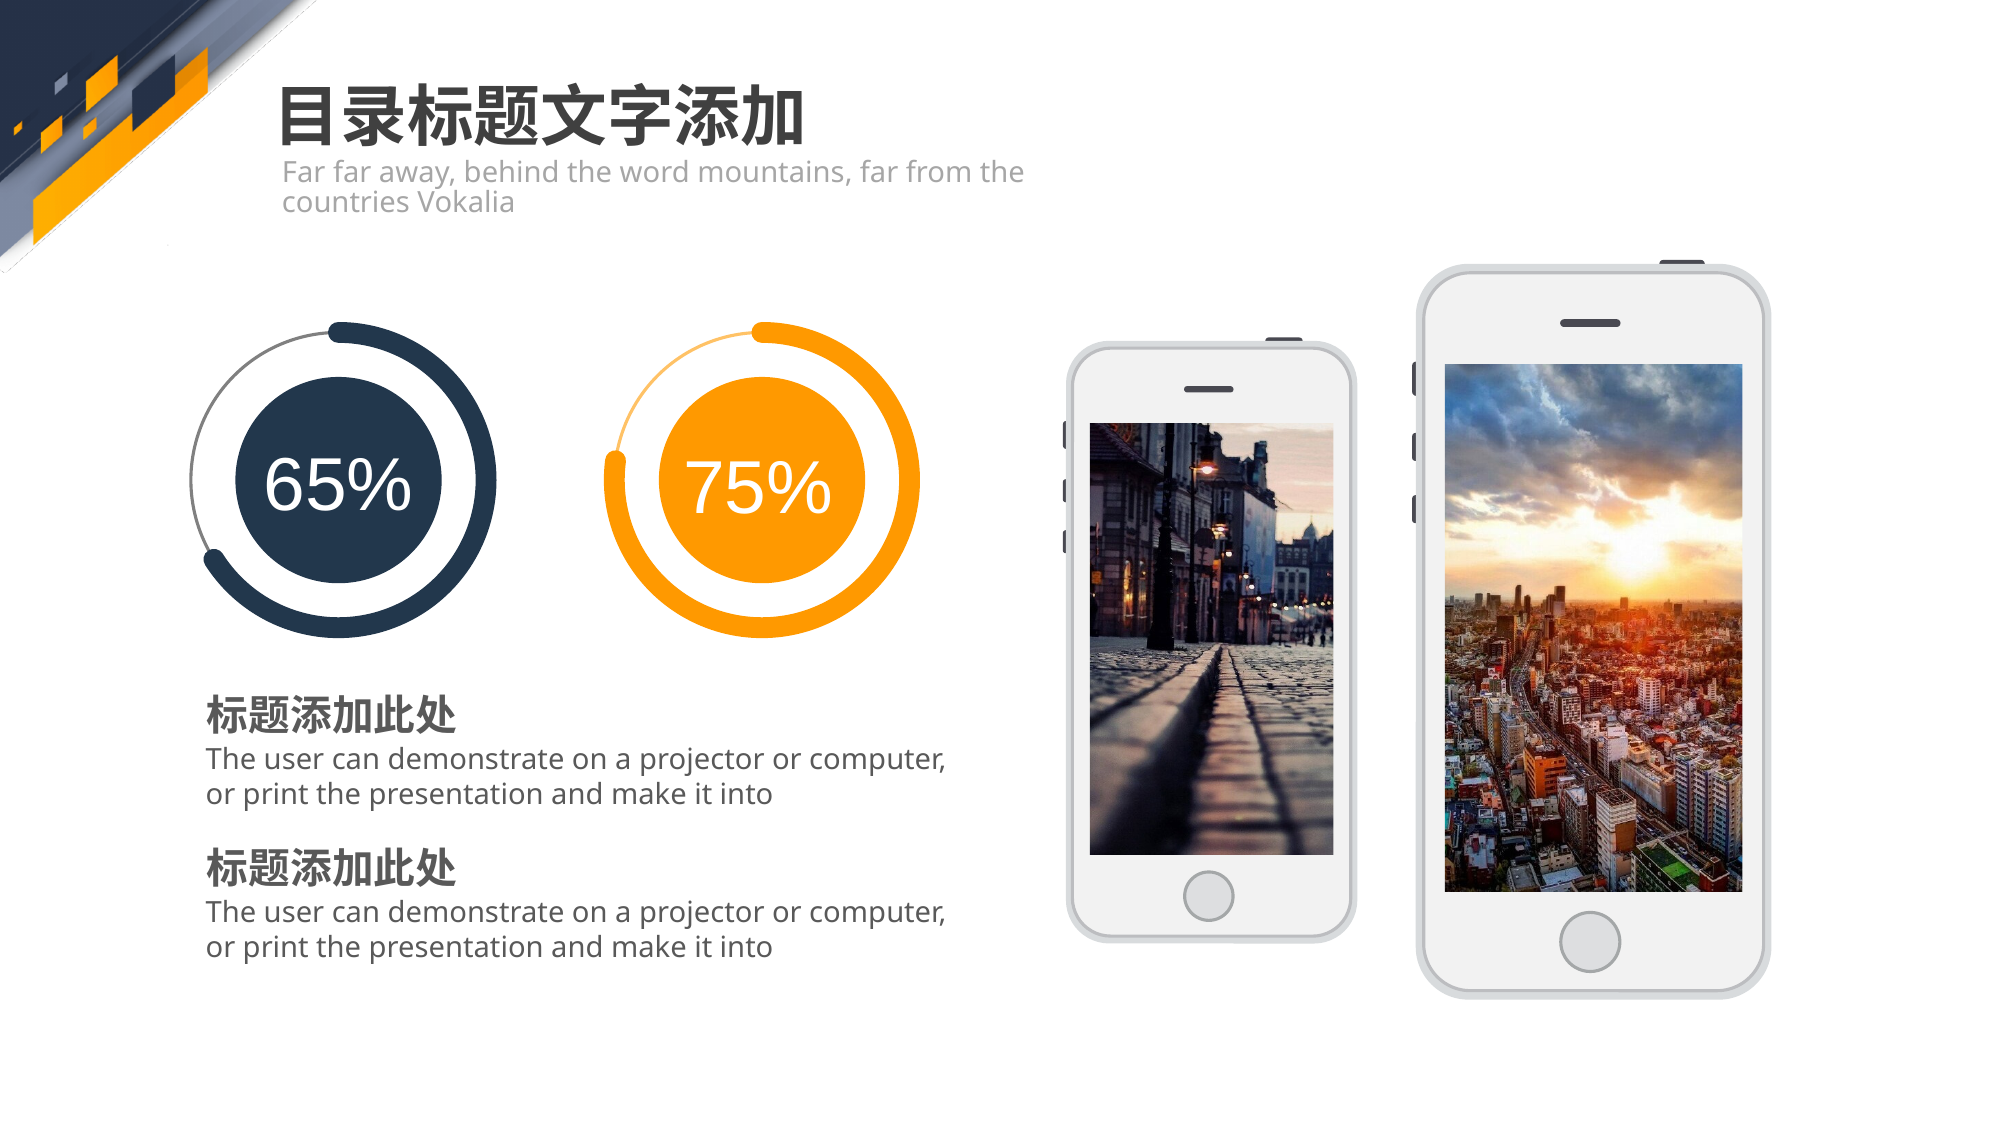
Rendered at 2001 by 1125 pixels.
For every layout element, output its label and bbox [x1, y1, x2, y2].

picture [1444, 364, 1743, 892]
text_box [190, 332, 487, 628]
text_box [235, 376, 442, 584]
text_box [1062, 337, 1358, 944]
text_box [1412, 259, 1772, 1000]
text_box [614, 332, 910, 628]
text_box [190, 681, 992, 820]
text_box [658, 376, 866, 584]
picture [0, 0, 388, 330]
text_box [273, 74, 1135, 190]
picture [1089, 423, 1334, 855]
text_box [190, 833, 992, 972]
